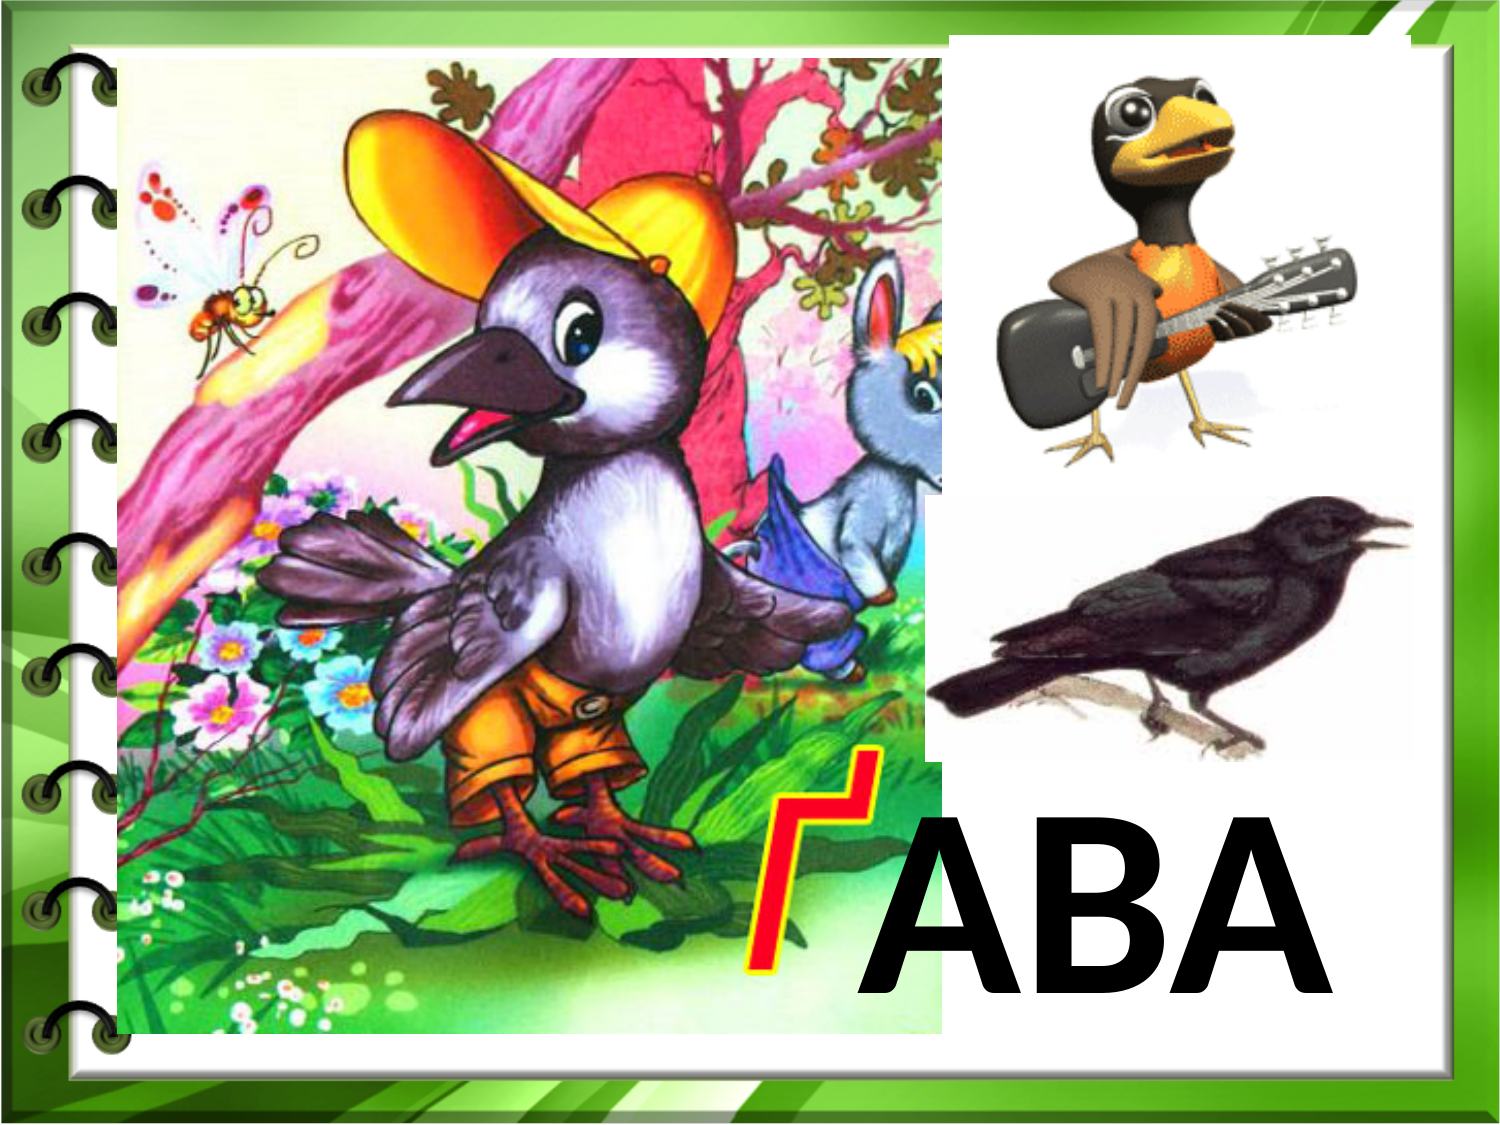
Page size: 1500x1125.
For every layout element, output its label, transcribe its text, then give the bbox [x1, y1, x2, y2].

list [116, 58, 942, 1034]
picture [0, 0, 1500, 1125]
title АВА [946, 784, 1407, 985]
